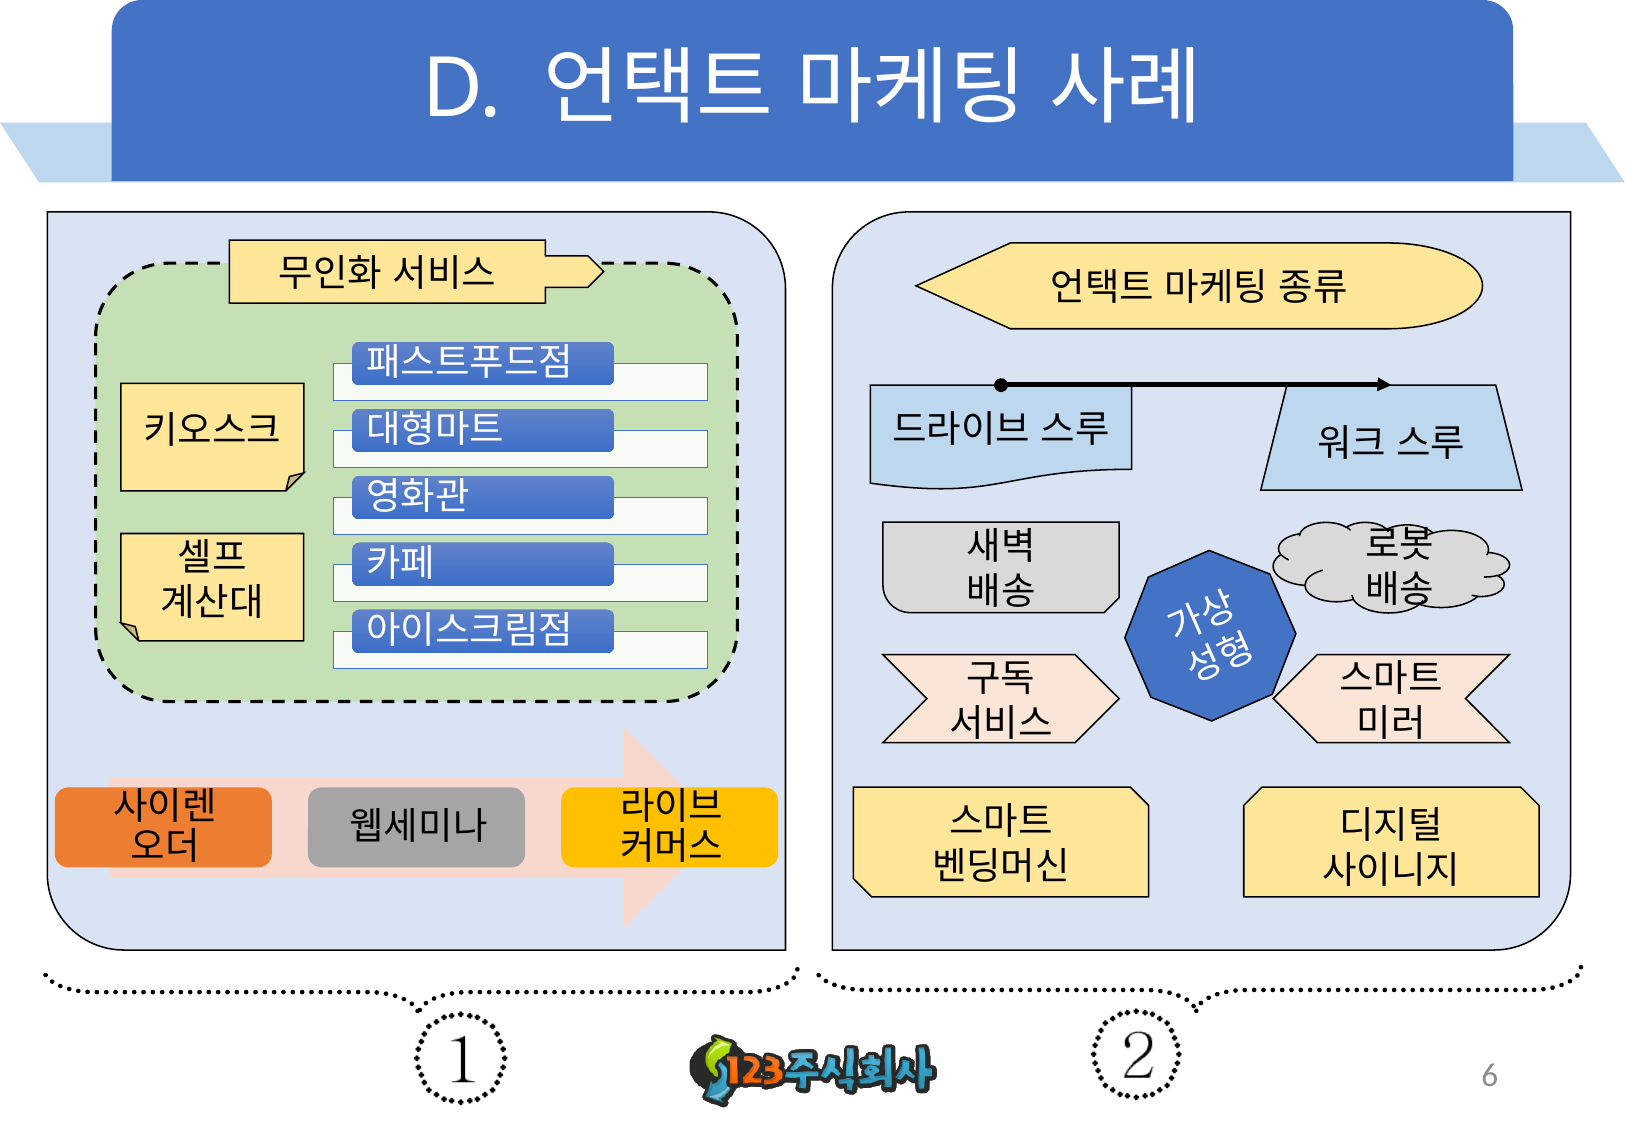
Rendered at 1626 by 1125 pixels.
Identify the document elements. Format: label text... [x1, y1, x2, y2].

text_box [1055, 521, 1121, 614]
picture [1088, 1007, 1185, 1102]
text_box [54, 727, 779, 928]
text_box [46, 210, 787, 952]
text_box 셀프 계산대 [117, 532, 305, 642]
picture [677, 1021, 948, 1118]
text_box 키오스크 [119, 382, 308, 492]
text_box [333, 333, 708, 677]
text_box 무인화 서비스 [228, 239, 606, 305]
text_box 디지털 사이니지 [1242, 786, 1541, 898]
text_box 언택트 마케팅 종류 [913, 241, 1196, 330]
text_box [831, 210, 1572, 952]
text_box 로봇 배송 [1272, 521, 1511, 615]
text_box 워크 스루 [1259, 384, 1524, 492]
text_box [815, 967, 1581, 1013]
text_box [881, 521, 947, 614]
text_box 구독 서비스 [880, 653, 1121, 744]
title D. 언택트 마케팅 사례 [0, 0, 1625, 182]
text_box [94, 262, 739, 703]
text_box 드라이브 스루 [869, 384, 1133, 490]
picture [411, 1010, 511, 1107]
text_box 새벽 배송 [947, 514, 1055, 620]
text_box [43, 969, 798, 1010]
text_box 스마트 벤딩머신 [852, 786, 1150, 898]
text_box 스마트 미러 [1271, 653, 1512, 744]
text_box 언택트 마케팅 종류 [1199, 241, 1484, 330]
slide_number 6 [1147, 1042, 1514, 1103]
text_box 가상 성형 [1123, 549, 1298, 723]
